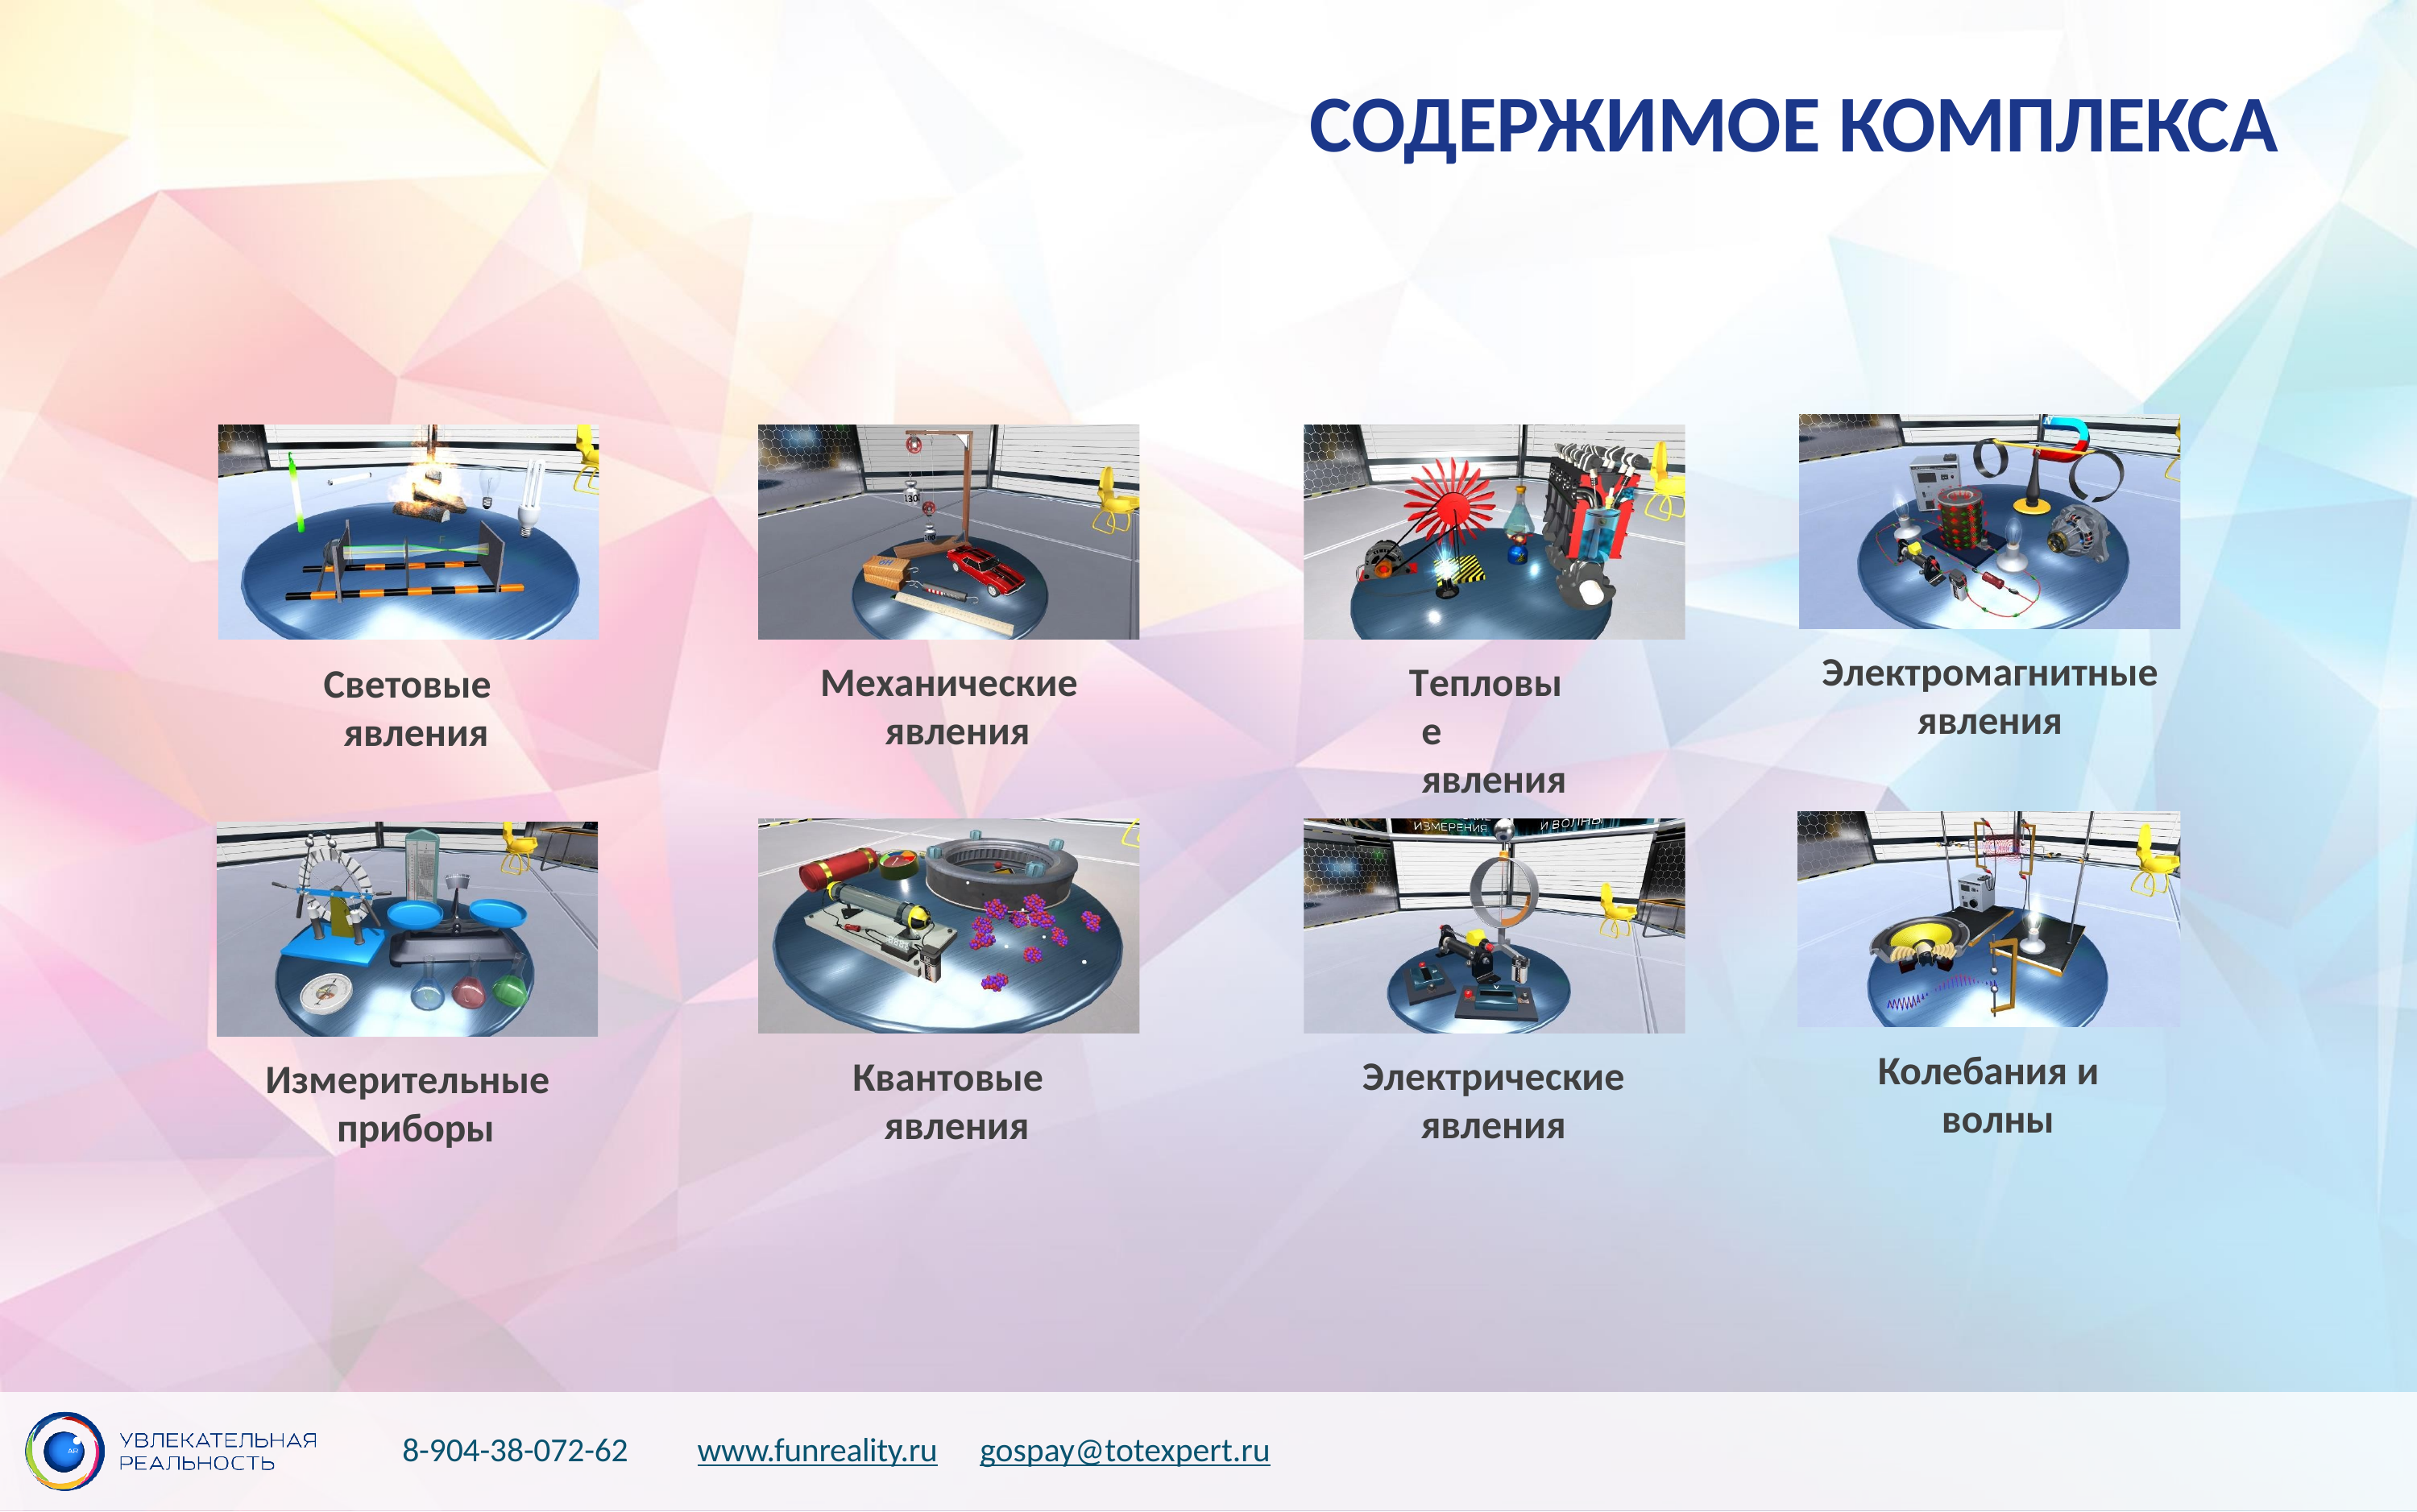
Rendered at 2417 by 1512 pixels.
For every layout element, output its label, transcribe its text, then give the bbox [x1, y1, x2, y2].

footer gospay@totexpert.ru [978, 1435, 1279, 1512]
text_box Световые явления [321, 656, 493, 755]
text_box [1304, 425, 1685, 640]
text_box Электромагнитные явления [1820, 644, 2160, 743]
text_box 8-904-38-072-62 [400, 1435, 654, 1469]
text_box Тепловые явления [1407, 654, 1582, 802]
text_box www.funreality.ru [695, 1435, 945, 1469]
text_box [217, 822, 599, 1037]
text_box [218, 425, 599, 640]
text_box Электрические явления [1361, 1048, 1627, 1147]
text_box Колебания и волны [1876, 1042, 2102, 1141]
text_box Квантовые явления [851, 1049, 1045, 1148]
text_box [758, 818, 1140, 1034]
text_box [1304, 818, 1685, 1034]
text_box Механические явления [819, 654, 1080, 753]
text_box [1797, 811, 2181, 1027]
picture [17, 1404, 323, 1498]
text_box Измерительные приборы [263, 1051, 551, 1150]
text_box [1799, 414, 2181, 629]
title СОДЕРЖИМОЕ КОМПЛЕКСА [1308, 69, 2288, 324]
picture [0, 0, 2417, 1392]
text_box [758, 425, 1140, 640]
